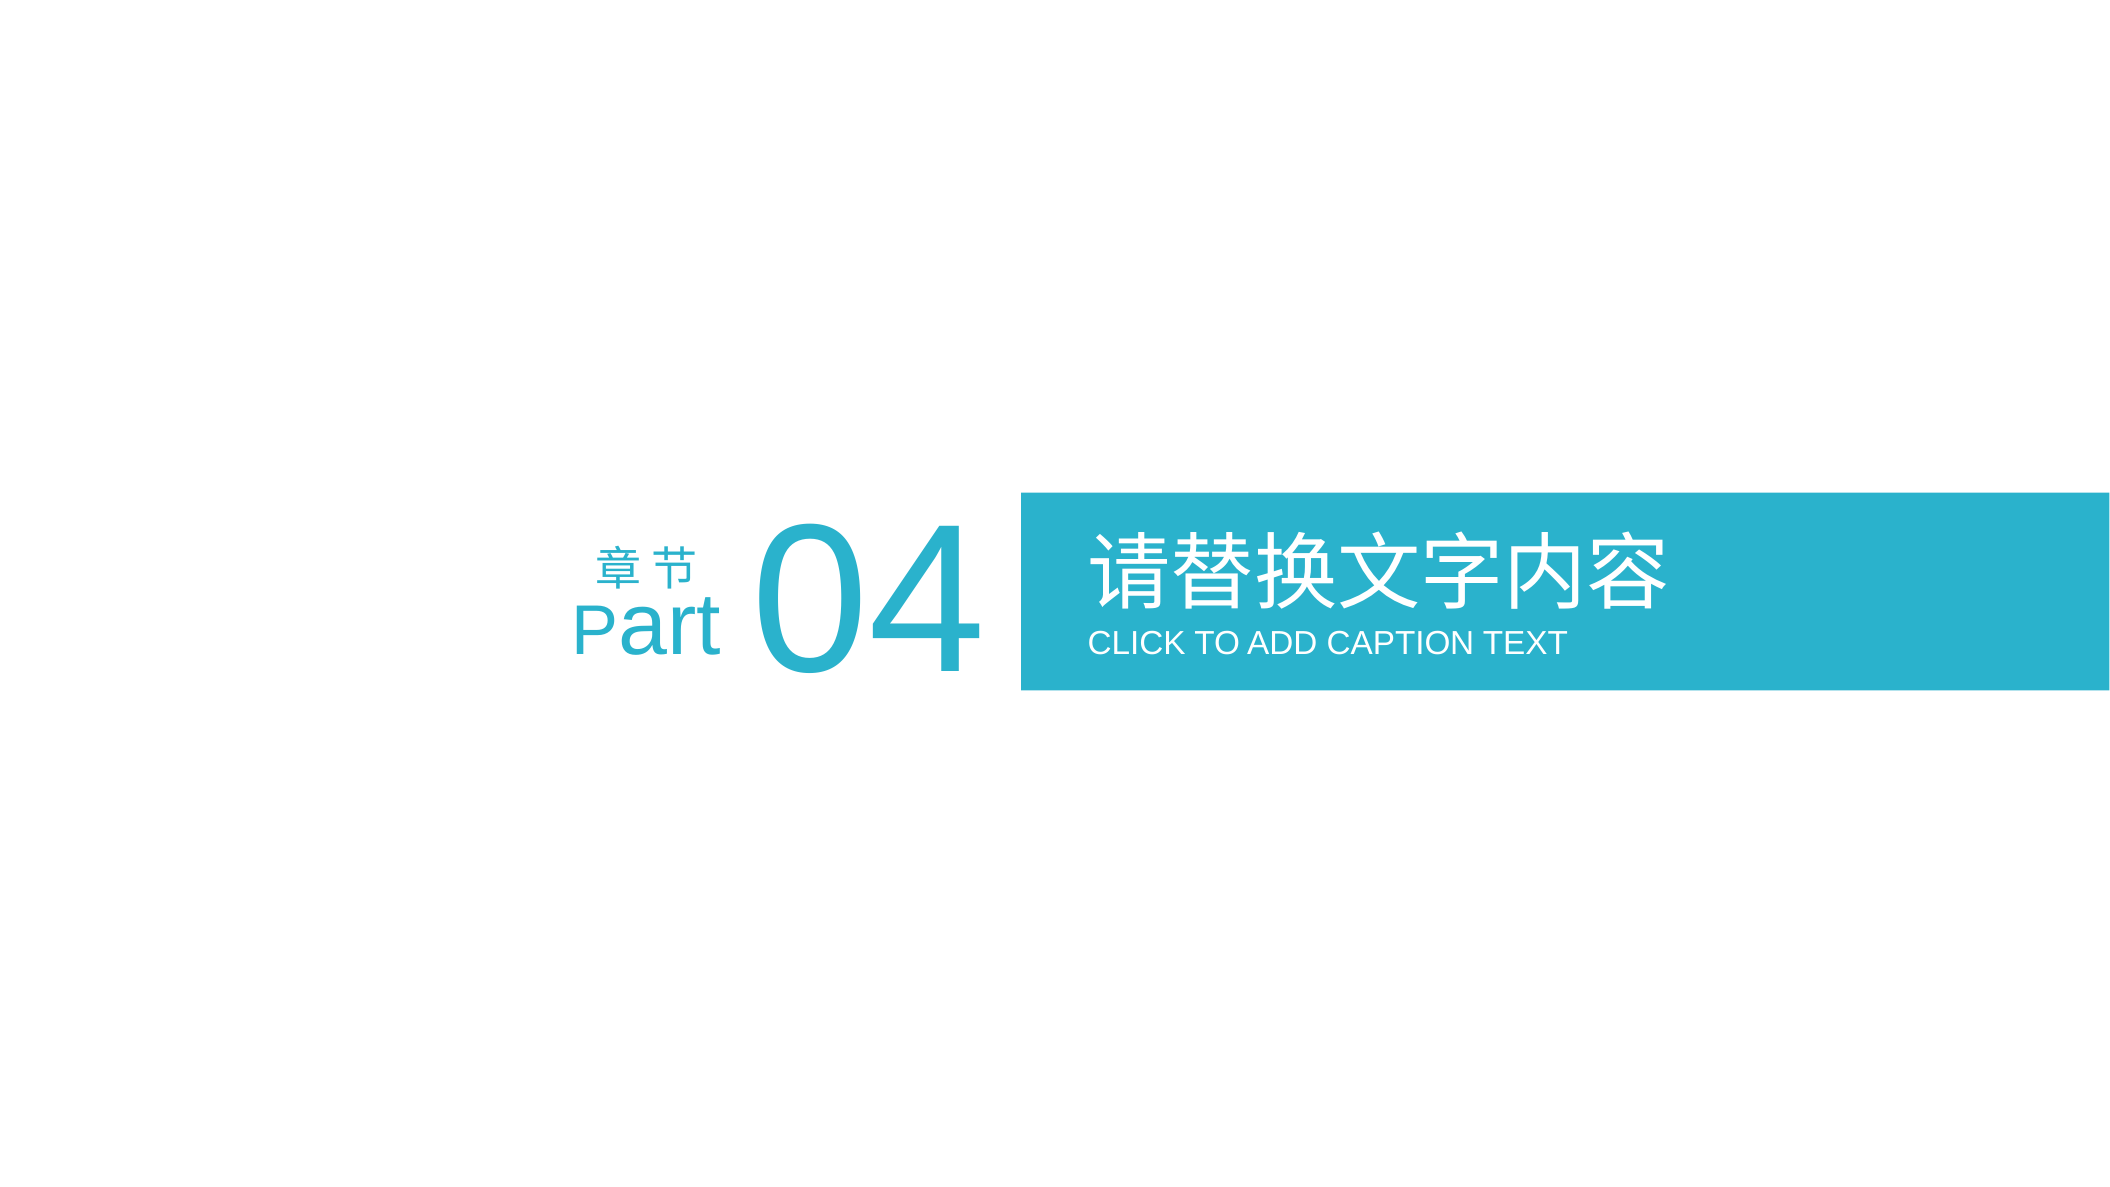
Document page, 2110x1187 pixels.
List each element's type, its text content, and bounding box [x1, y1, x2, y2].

text_box Part [571, 566, 722, 673]
text_box CLICK TO ADD CAPTION TEXT [1087, 625, 1787, 662]
text_box 04 [751, 460, 986, 714]
text_box [1021, 492, 2110, 691]
text_box 请替换文字内容 [1087, 530, 1787, 621]
text_box 章 节 [595, 539, 698, 595]
